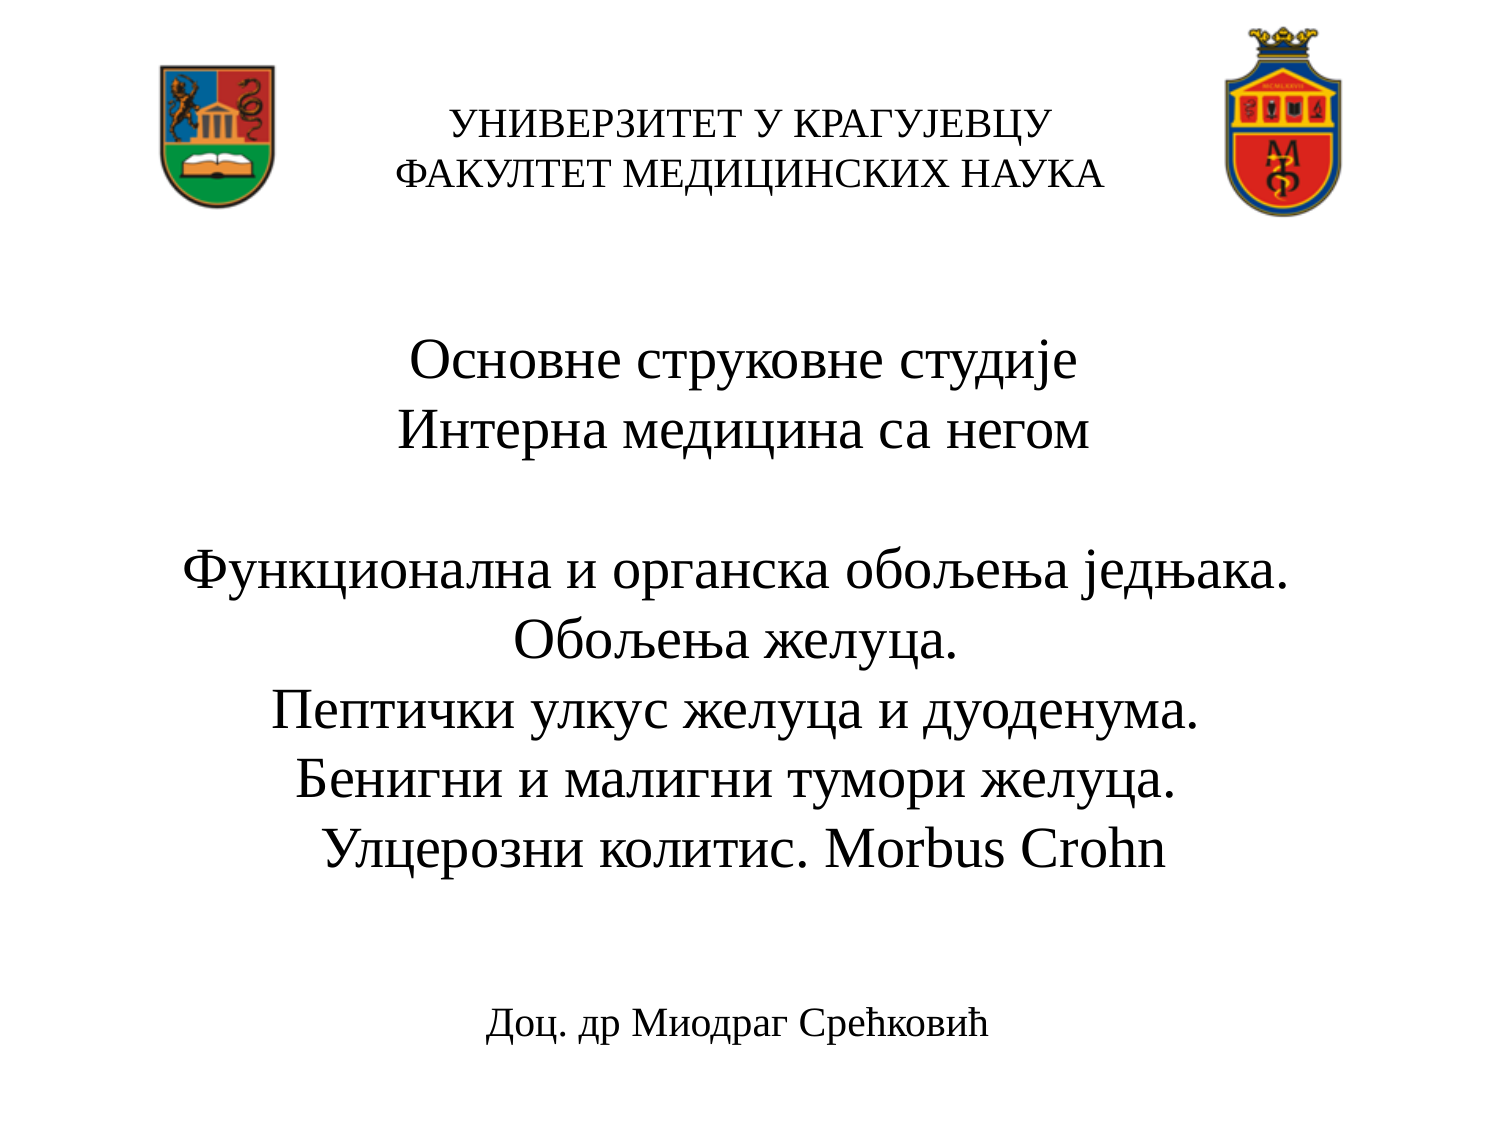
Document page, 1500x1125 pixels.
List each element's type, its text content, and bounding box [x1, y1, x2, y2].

title Основне струковне студије Интерна медицина са негом Функционална и органска обољења једњака. Обољења желуца. Пептички улкус желуца и дуоденума. Бенигни и малигни тумори желуца. Улцерозни колитис. Morbus Crohn [0, 237, 1488, 963]
text_box УНИВЕРЗИТЕТ У КРАГУЈЕВЦУ ФАКУЛТЕТ МЕДИЦИНСКИХ НАУКА [324, 88, 1176, 203]
picture [1212, 24, 1354, 226]
subtitle Доц. др Миодраг Срећковић [212, 987, 1263, 1050]
picture [137, 12, 290, 232]
